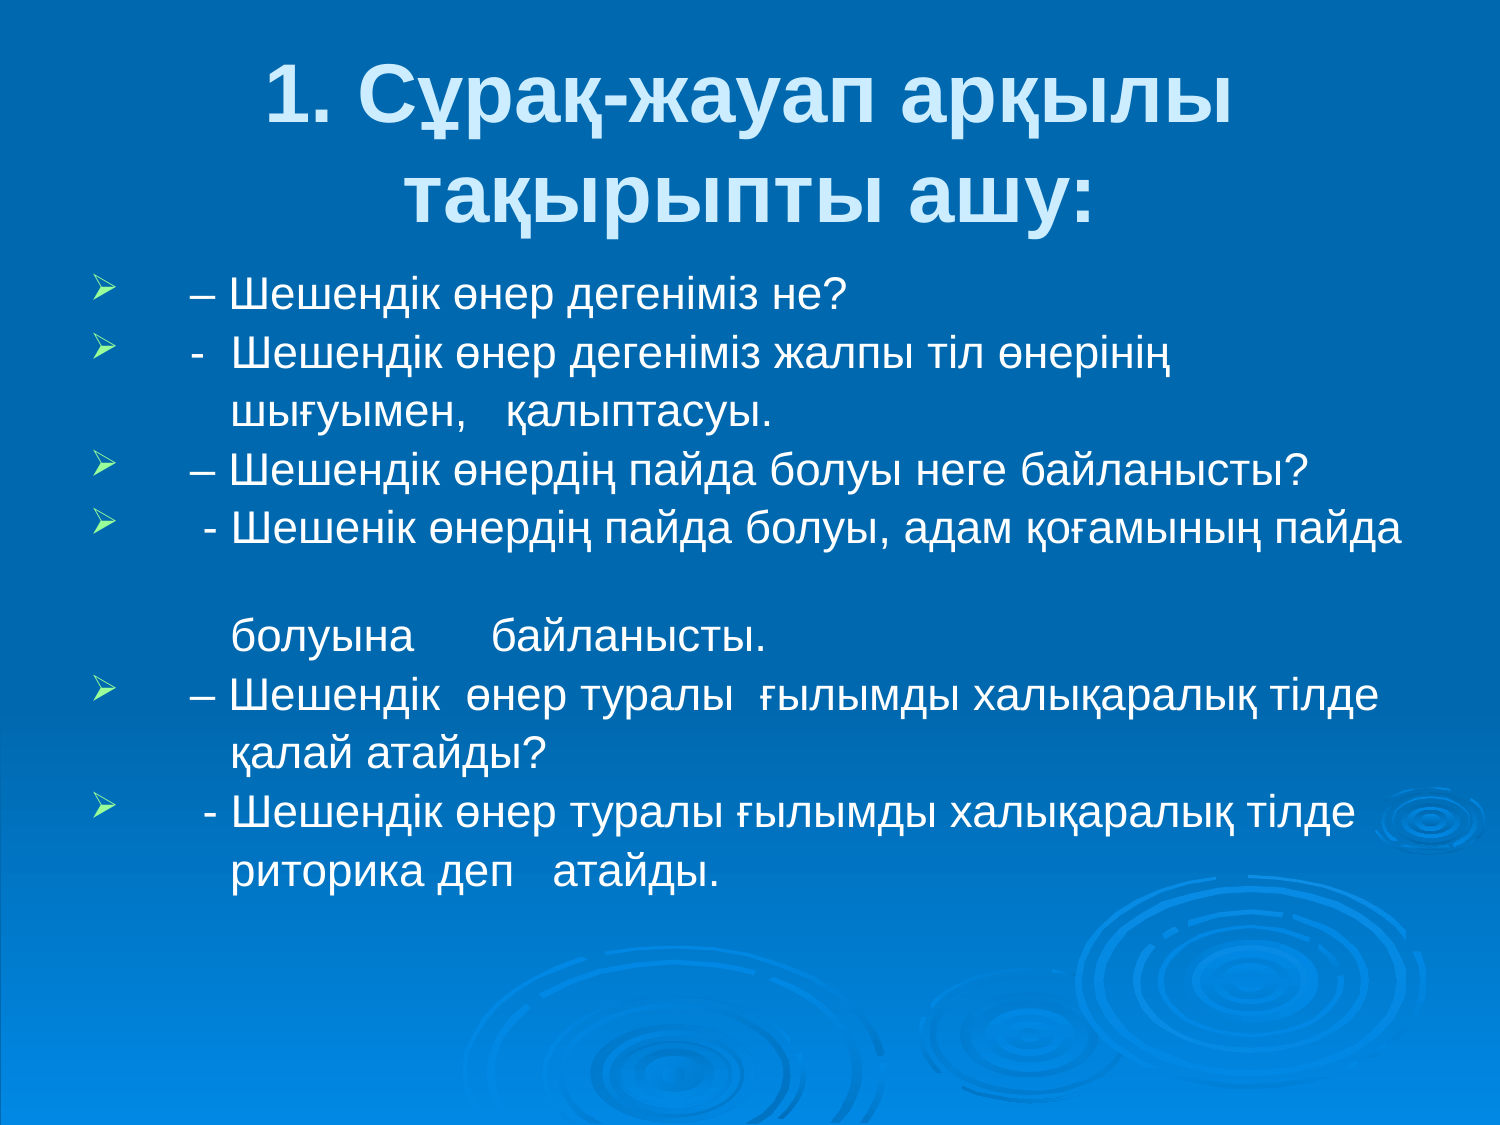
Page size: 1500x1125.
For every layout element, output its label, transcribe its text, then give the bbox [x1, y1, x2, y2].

list – Шешендік өнер дегеніміз не? - Шешендік өнер дегеніміз жалпы тіл өнерінің шығуымен, қалыптасуы. – Шешендік өнердің пайда болуы неге байланысты? - Шешенік өнердің пайда болуы, адам қоғамының пайда болуына байланысты. – Шешендік өнер туралы ғылымды халықаралық тілде қалай атайды? - Шешендік өнер туралы ғылымды халықаралық тілде риторика деп атайды. [74, 262, 1426, 1006]
title 1. Сұрақ-жауап арқылы тақырыпты ашу: [74, 45, 1426, 233]
